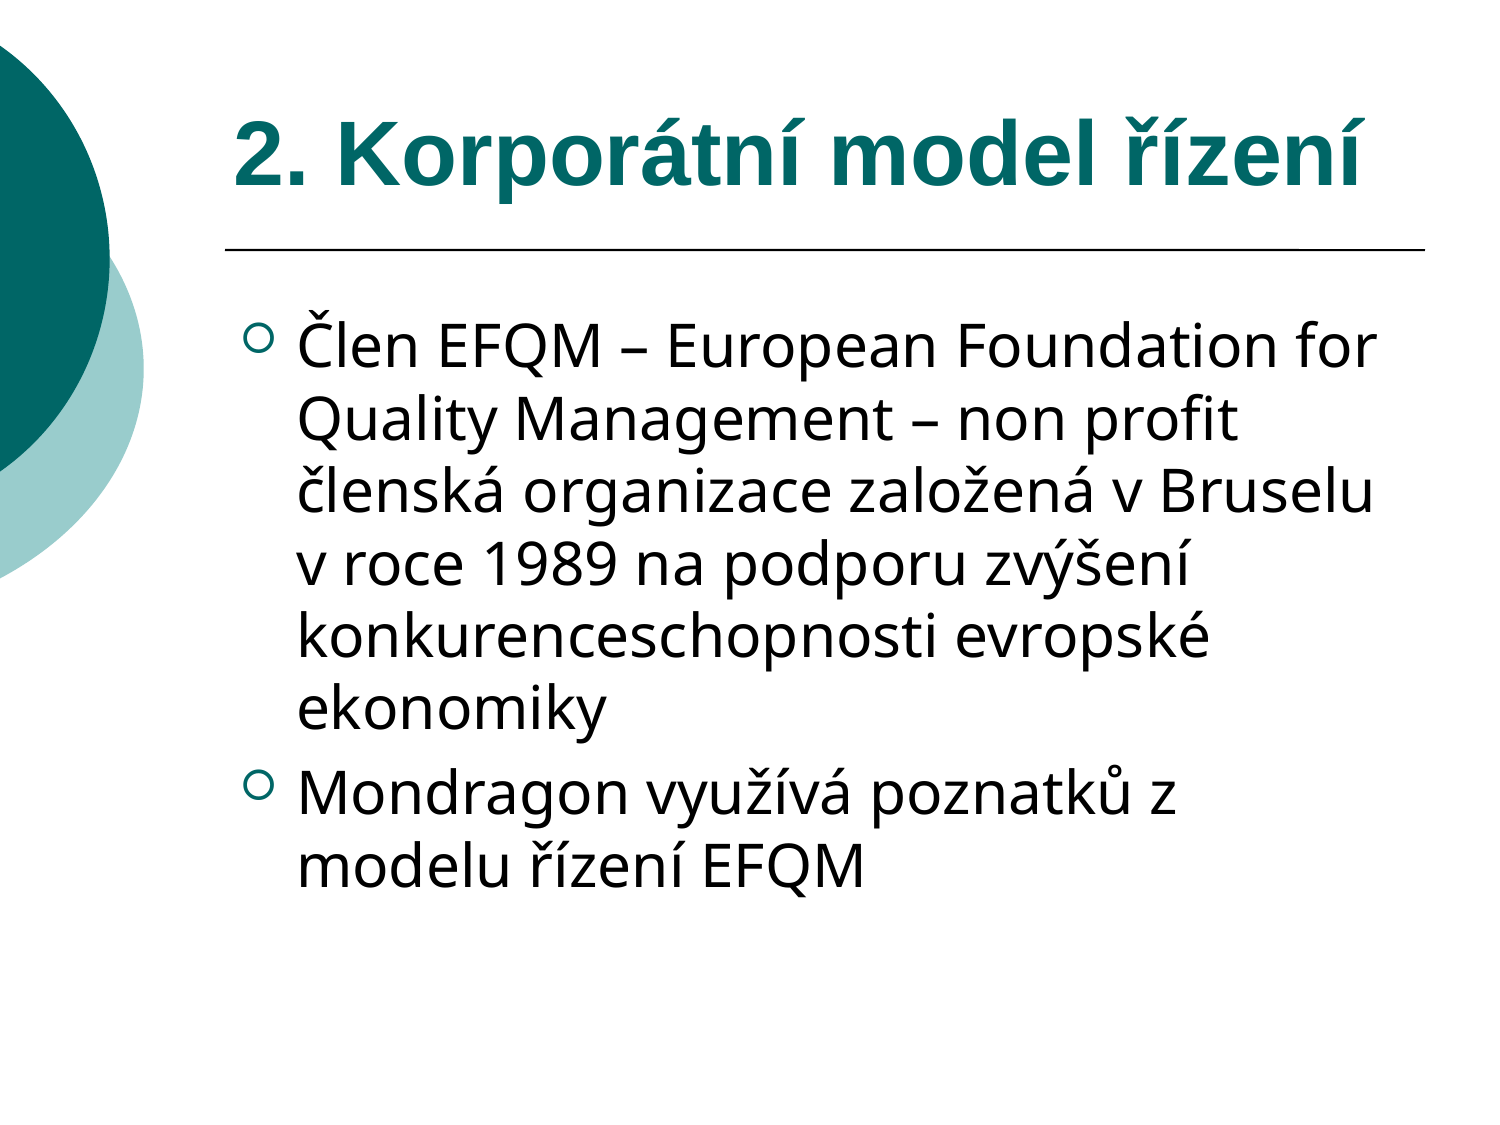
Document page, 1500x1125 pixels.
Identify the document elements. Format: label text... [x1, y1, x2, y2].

title 2. Korporátní model řízení [218, 113, 1419, 302]
list Člen EFQM – European Foundation for Quality Management – non profit členská organizace založená v Bruselu v roce 1989 na podporu zvýšení konkurenceschopnosti evropské ekonomiky Mondragon využívá poznatků z modelu řízení EFQM [224, 299, 1425, 975]
